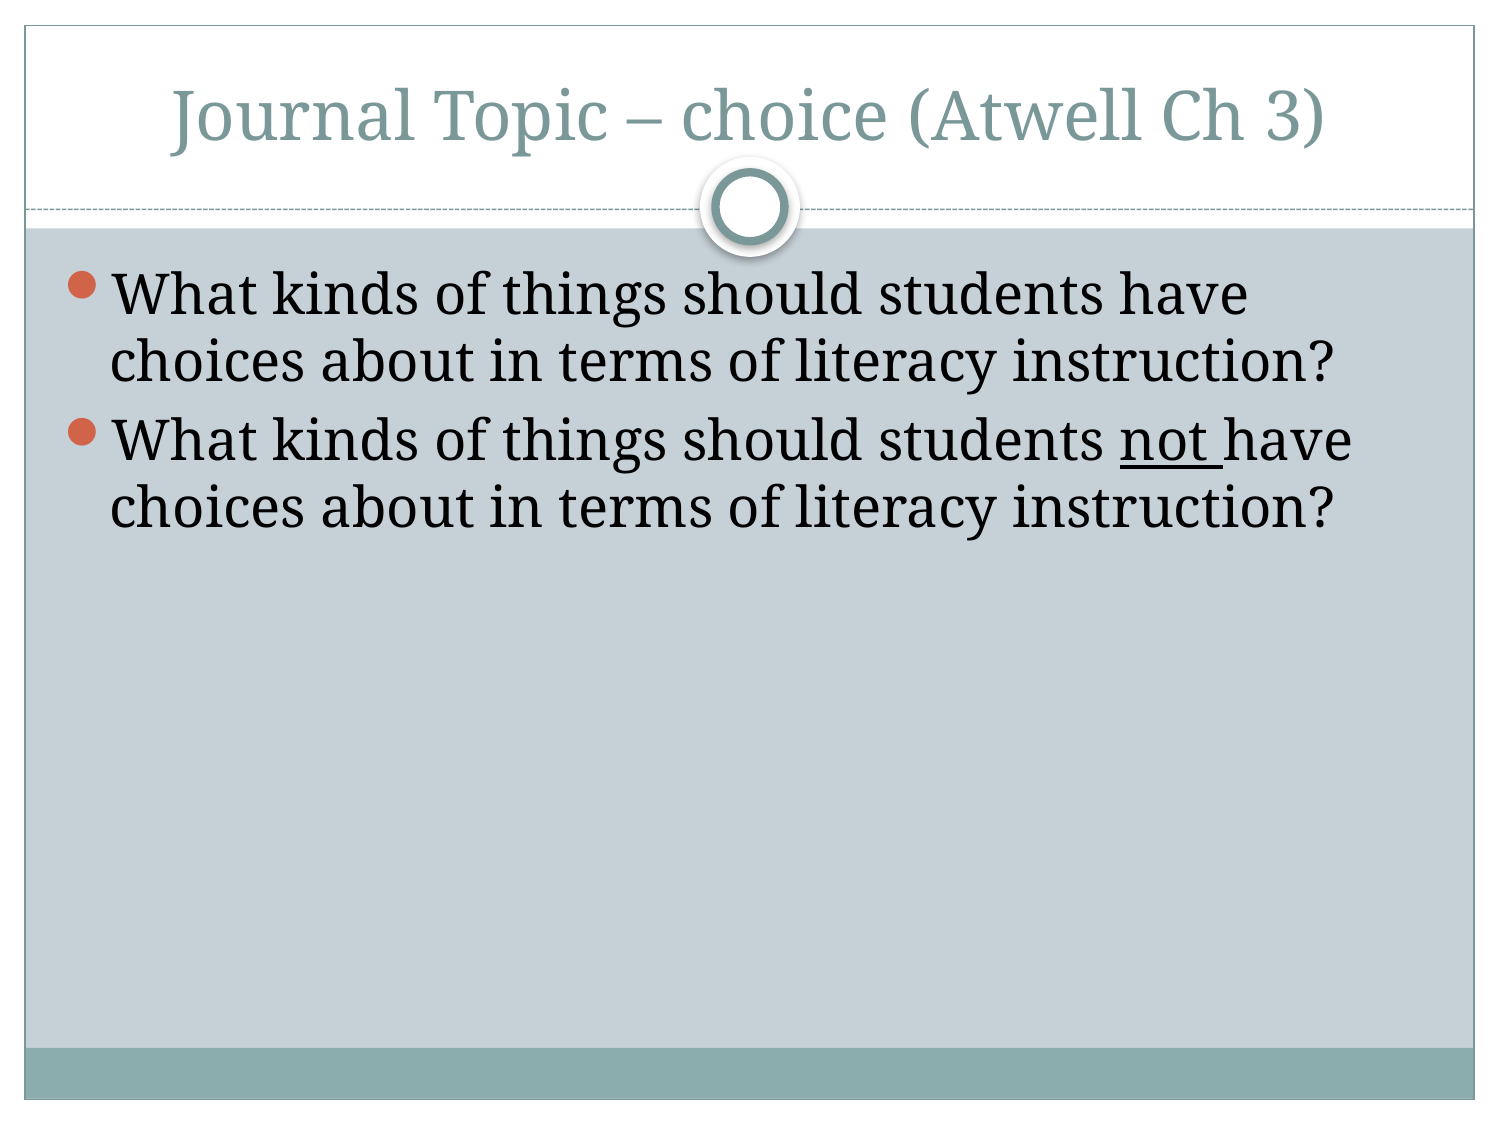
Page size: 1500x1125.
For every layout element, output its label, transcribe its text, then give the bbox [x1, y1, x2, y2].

title Journal Topic – choice (Atwell Ch 3) [49, 37, 1450, 162]
list What kinds of things should students have choices about in terms of literacy instruction? What kinds of things should students not have choices about in terms of literacy instruction? [49, 250, 1445, 1001]
